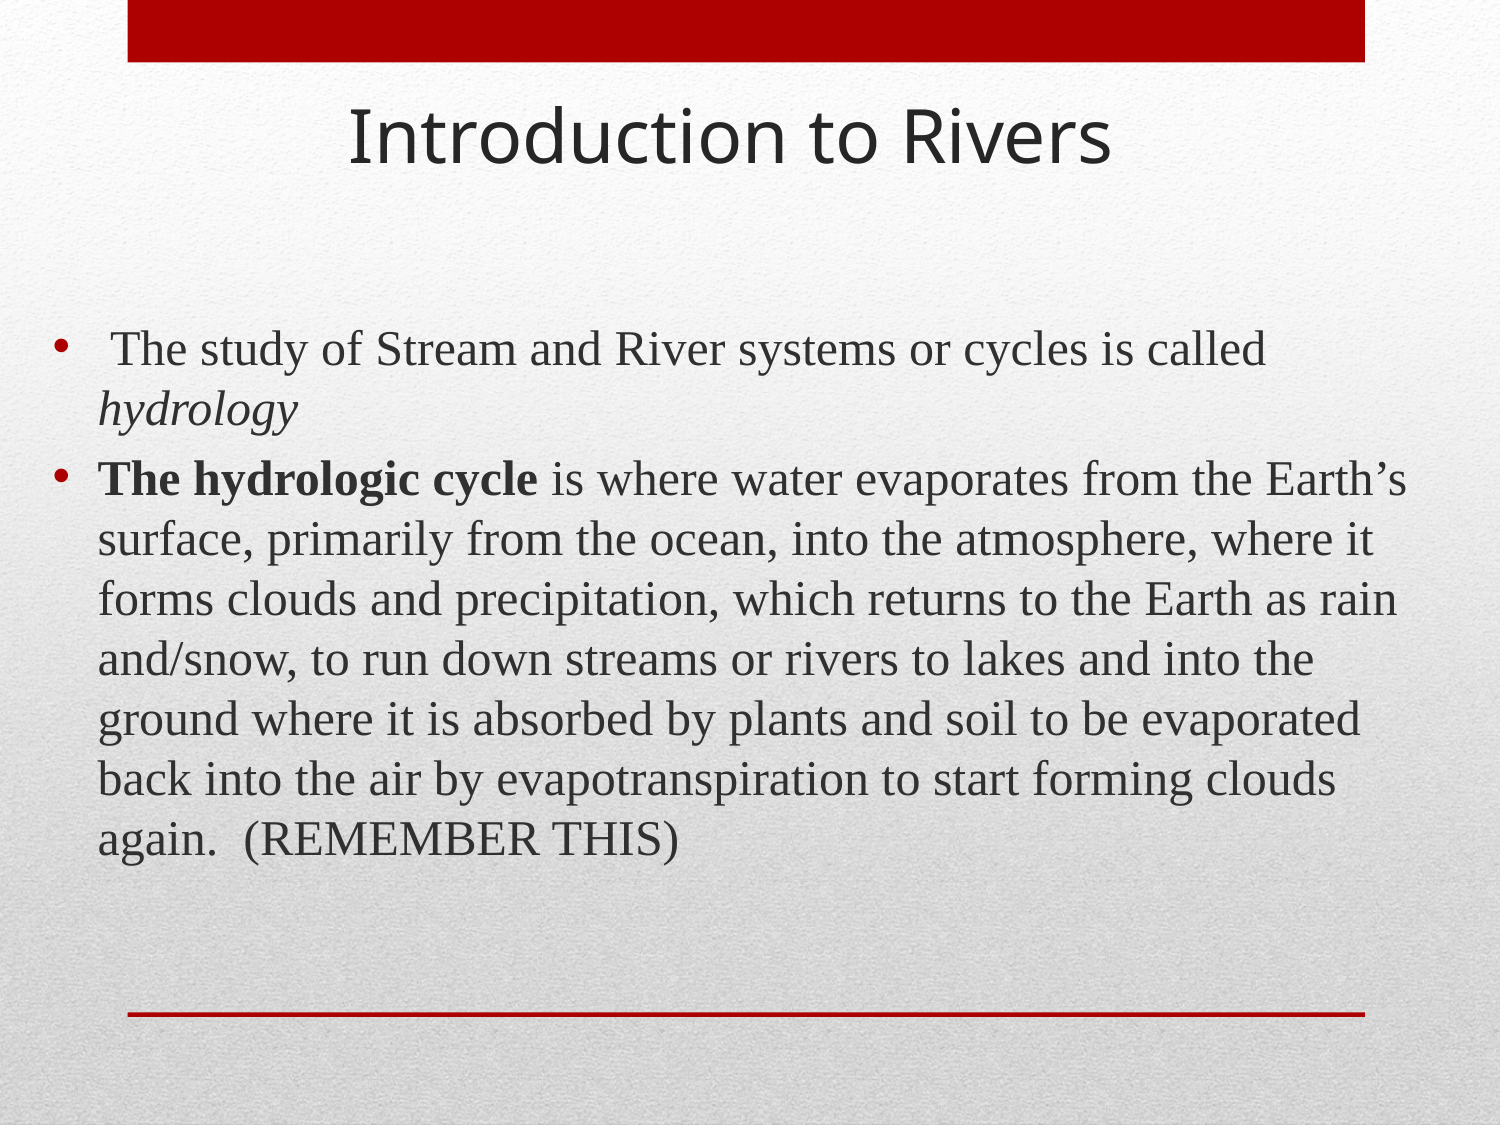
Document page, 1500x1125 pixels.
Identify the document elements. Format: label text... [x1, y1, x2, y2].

title Introduction to Rivers [162, 0, 1300, 186]
list The study of Stream and River systems or cycles is called hydrology The hydrologic cycle is where water evaporates from the Earth’s surface, primarily from the ocean, into the atmosphere, where it forms clouds and precipitation, which returns to the Earth as rain and/snow, to run down streams or rivers to lakes and into the ground where it is absorbed by plants and soil to be evaporated back into the air by evapotranspiration to start forming clouds again. (REMEMBER THIS) [37, 200, 1450, 981]
